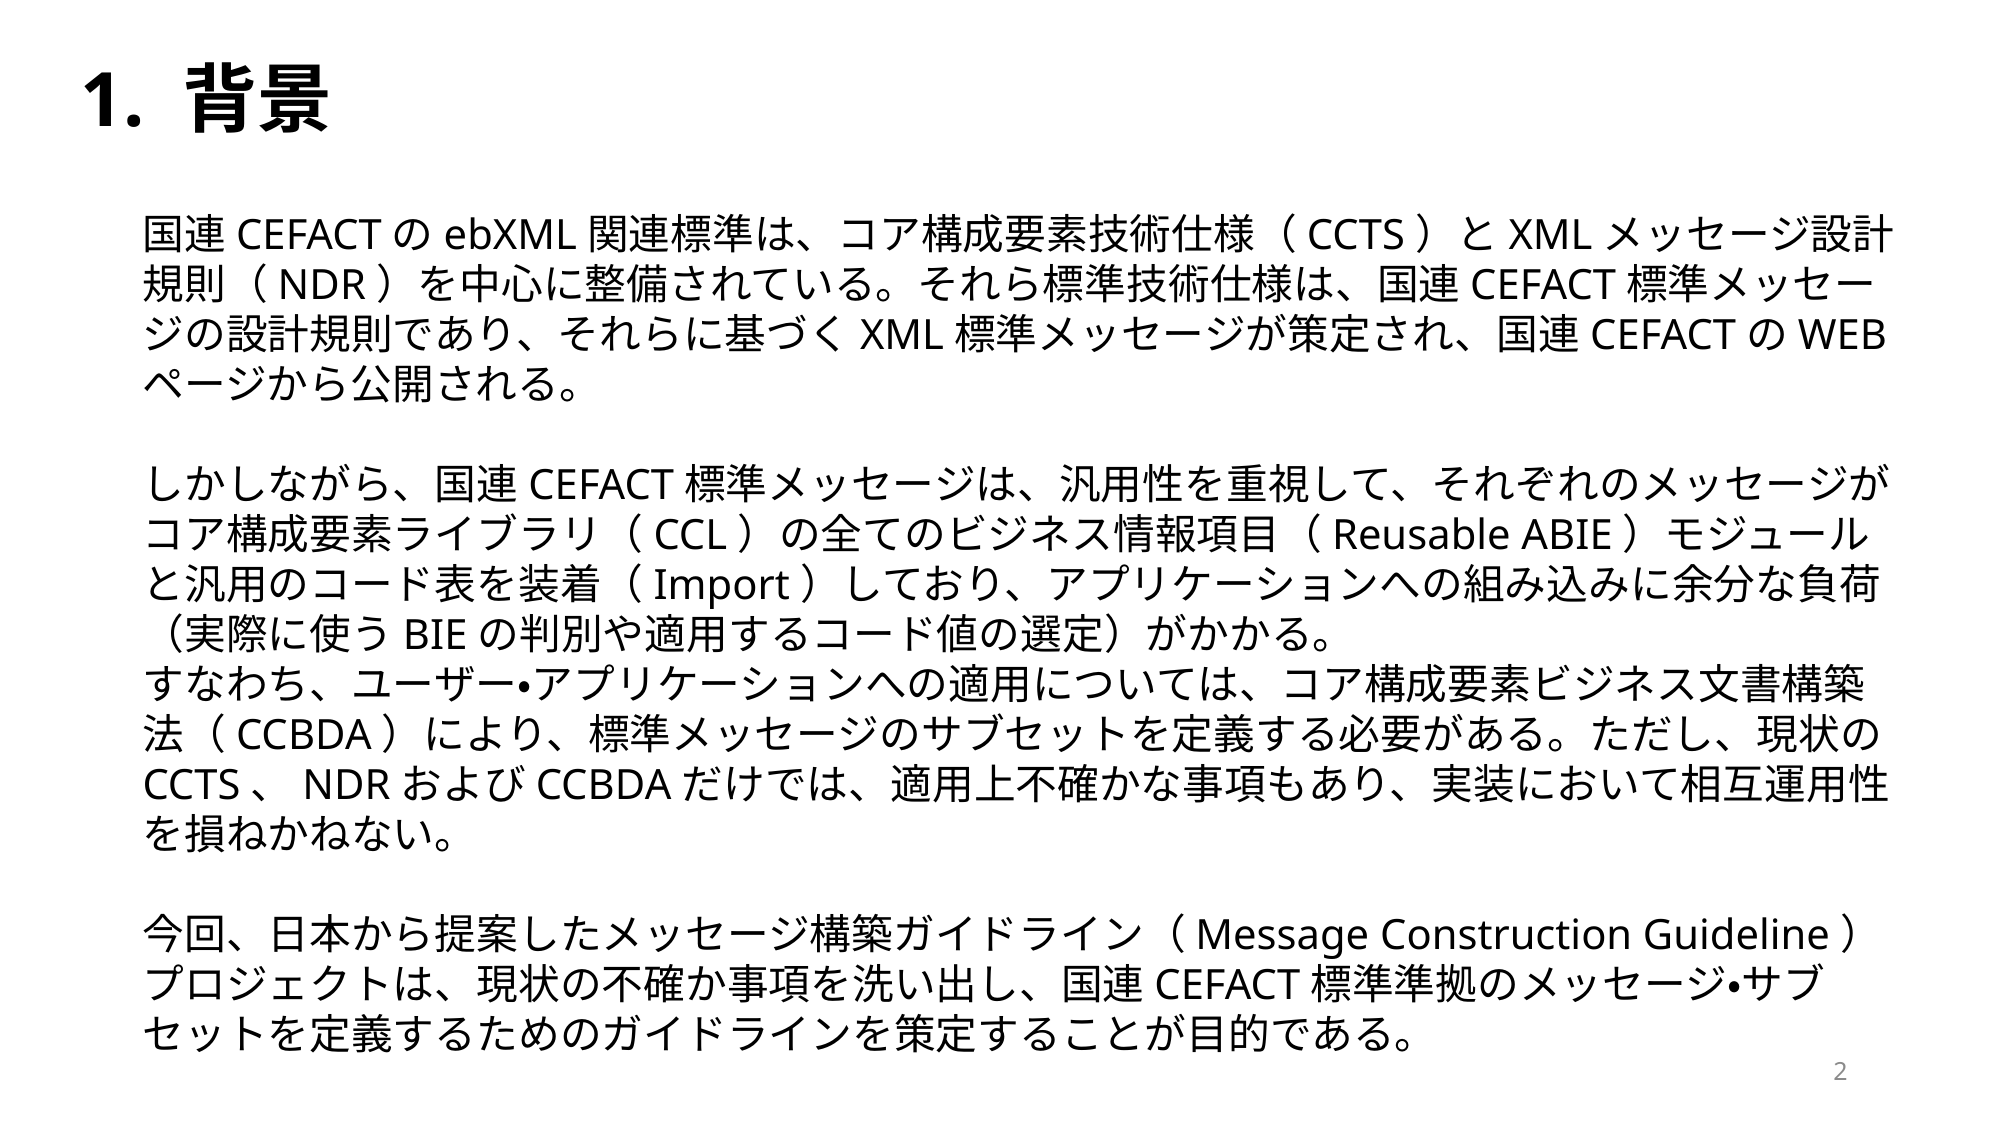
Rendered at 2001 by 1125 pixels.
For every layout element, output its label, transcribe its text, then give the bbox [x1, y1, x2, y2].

slide_number 2 [1412, 1042, 1863, 1103]
text_box 1. 背景 [65, 43, 1180, 149]
text_box 国連CEFACTのebXML関連標準は、コア構成要素技術仕様（CCTS）とXMLメッセージ設計規則（NDR）を中心に整備されている。それら標準技術仕様は、国連CEFACT標準メッセージの設計規則であり、それらに基づくXML標準メッセージが策定され、国連CEFACTのWEBページから公開される。 しかしながら、国連CEFACT標準メッセージは、汎用性を重視して、それぞれのメッセージがコア構成要素ライブラリ（CCL）の全てのビジネス情報項目（Reusable ABIE）モジュールと汎用のコード表を装着（Import）しており、アプリケーションへの組み込みに余分な負荷（実際に使うBIEの判別や適用するコード値の選定）がかかる。 すなわち、ユーザー・アプリケーションへの適用については、コア構成要素ビジネス文書構築法（CCBDA）により、標準メッセージのサブセットを定義する必要がある。ただし、現状のCCTS、NDRおよびCCBDAだけでは、適用上不確かな事項もあり、実装において相互運用性を損ねかねない。 今回、日本から提案したメッセージ構築ガイドライン（Message Construction Guideline）プロジェクトは、現状の不確か事項を洗い出し、国連CEFACT標準準拠のメッセージ・サブセットを定義するためのガイドラインを策定することが目的である。 [127, 200, 1920, 1066]
